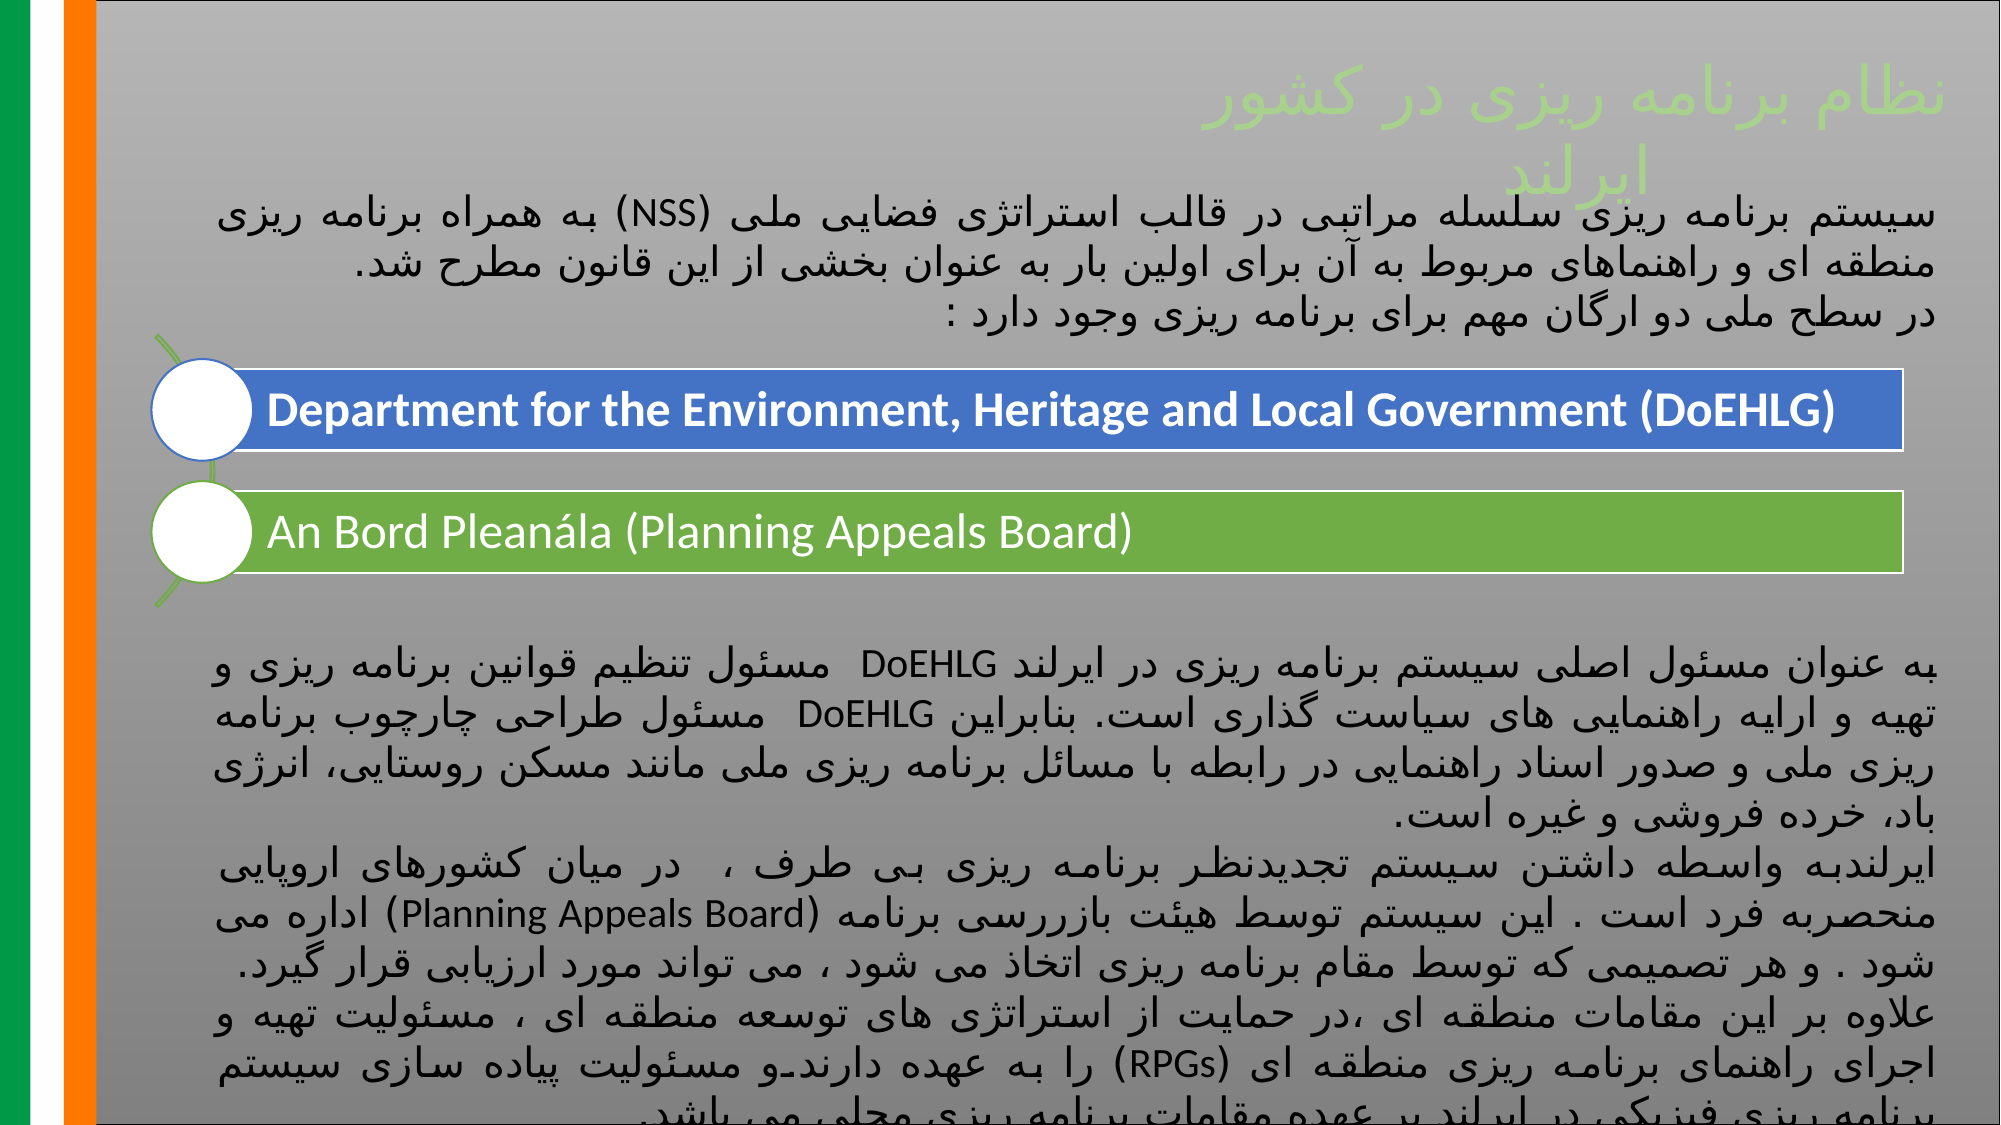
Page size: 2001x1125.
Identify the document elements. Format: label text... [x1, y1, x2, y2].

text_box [149, 328, 1905, 614]
text_box [97, 0, 2000, 1125]
text_box سیستم برنامه ریزی سلسله مراتبی در قالب استراتژی فضایی ملی (NSS) به همراه برنامه ریزی منطقه ای و راهنماهای مربوط به آن برای اولین بار به عنوان بخشی از این قانون مطرح شد. در سطح ملی دو ارگان مهم برای برنامه ریزی وجود دارد : [197, 177, 1953, 343]
text_box به عنوان مسئول اصلی سیستم برنامه ریزی در ایرلند DoEHLG مسئول تنظیم قوانین برنامه ریزی و تهیه و ارایه راهنمایی های سیاست گذاری است. بنابراین DoEHLG مسئول طراحی چارچوب برنامه ریزی ملی و صدور اسناد راهنمایی در رابطه با مسائل برنامه ریزی ملی مانند مسکن روستایی، انرژی باد، خرده فروشی و غیره است. ایرلندبه واسطه داشتن سیستم تجدیدنظر برنامه ریزی بی طرف ، در میان کشورهای اروپایی منحصربه فرد است . این سیستم توسط هیئت بازررسی برنامه (Planning Appeals Board) اداره می شود . و هر تصمیمی که توسط مقام برنامه ریزی اتخاذ می شود ، می تواند مورد ارزیابی قرار گیرد. علاوه بر این مقامات منطقه ای ،در حمایت از استراتژی های توسعه منطقه ای ، مسئولیت تهیه و اجرای راهنمای برنامه ریزی منطقه ای (RPGs) را به عهده دارند.و مسئولیت پیاده سازی سیستم برنامه ریزی فیزیکی در ایرلند بر عهده مقامات برنامه ریزی محلی می باشد. [197, 628, 1953, 1125]
picture [0, 0, 97, 1125]
text_box نظام برنامه ریزی در کشور ایرلند [1154, 40, 2000, 216]
